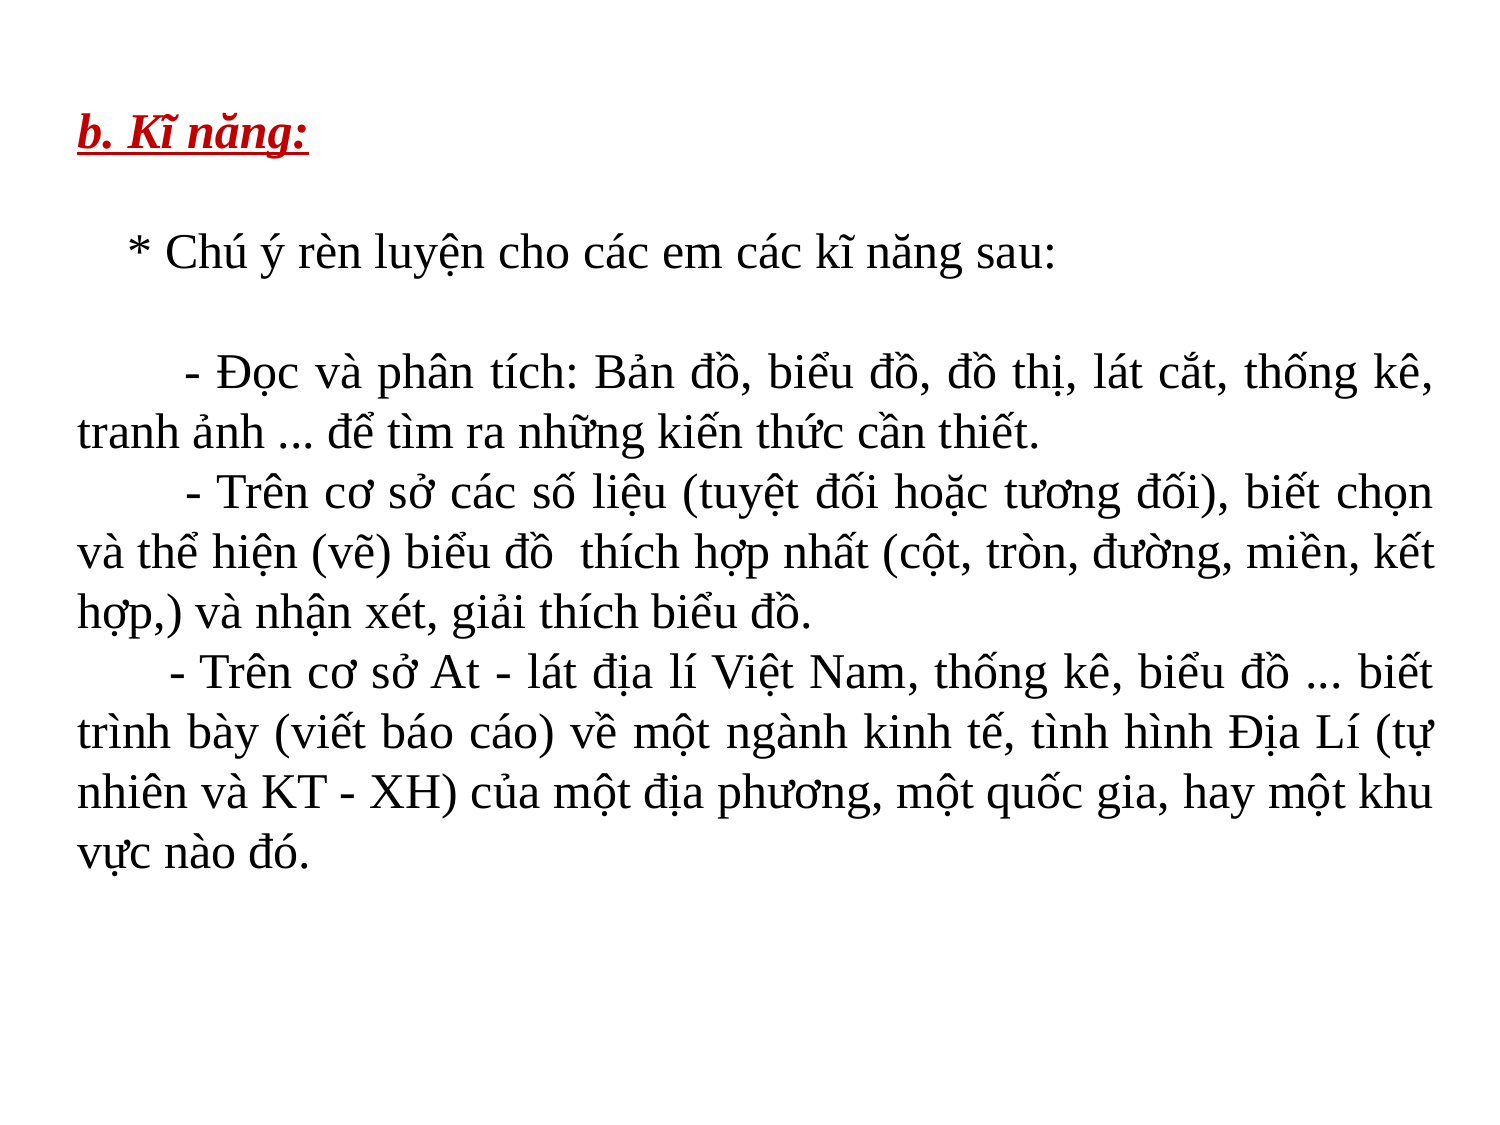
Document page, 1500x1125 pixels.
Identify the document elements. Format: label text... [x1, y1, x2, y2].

text_box b. Kĩ năng: * Chú ý rèn luyện cho các em các kĩ năng sau: - Đọc và phân tích: Bản đồ, biểu đồ, đồ thị, lát cắt, thống kê, tranh ảnh ... để tìm ra những kiến thức cần thiết. - Trên cơ sở các số liệu (tuyệt đối hoặc tương đối), biết chọn và thể hiện (vẽ) biểu đồ thích hợp nhất (cột, tròn, đường, miền, kết hợp,) và nhận xét, giải thích biểu đồ. - Trên cơ sở At - lát địa lí Việt Nam, thống kê, biểu đồ ... biết trình bày (viết báo cáo) về một ngành kinh tế, tình hình Địa Lí (tự nhiên và KT - XH) của một địa phương, một quốc gia, hay một khu vực nào đó. [62, 91, 1450, 887]
